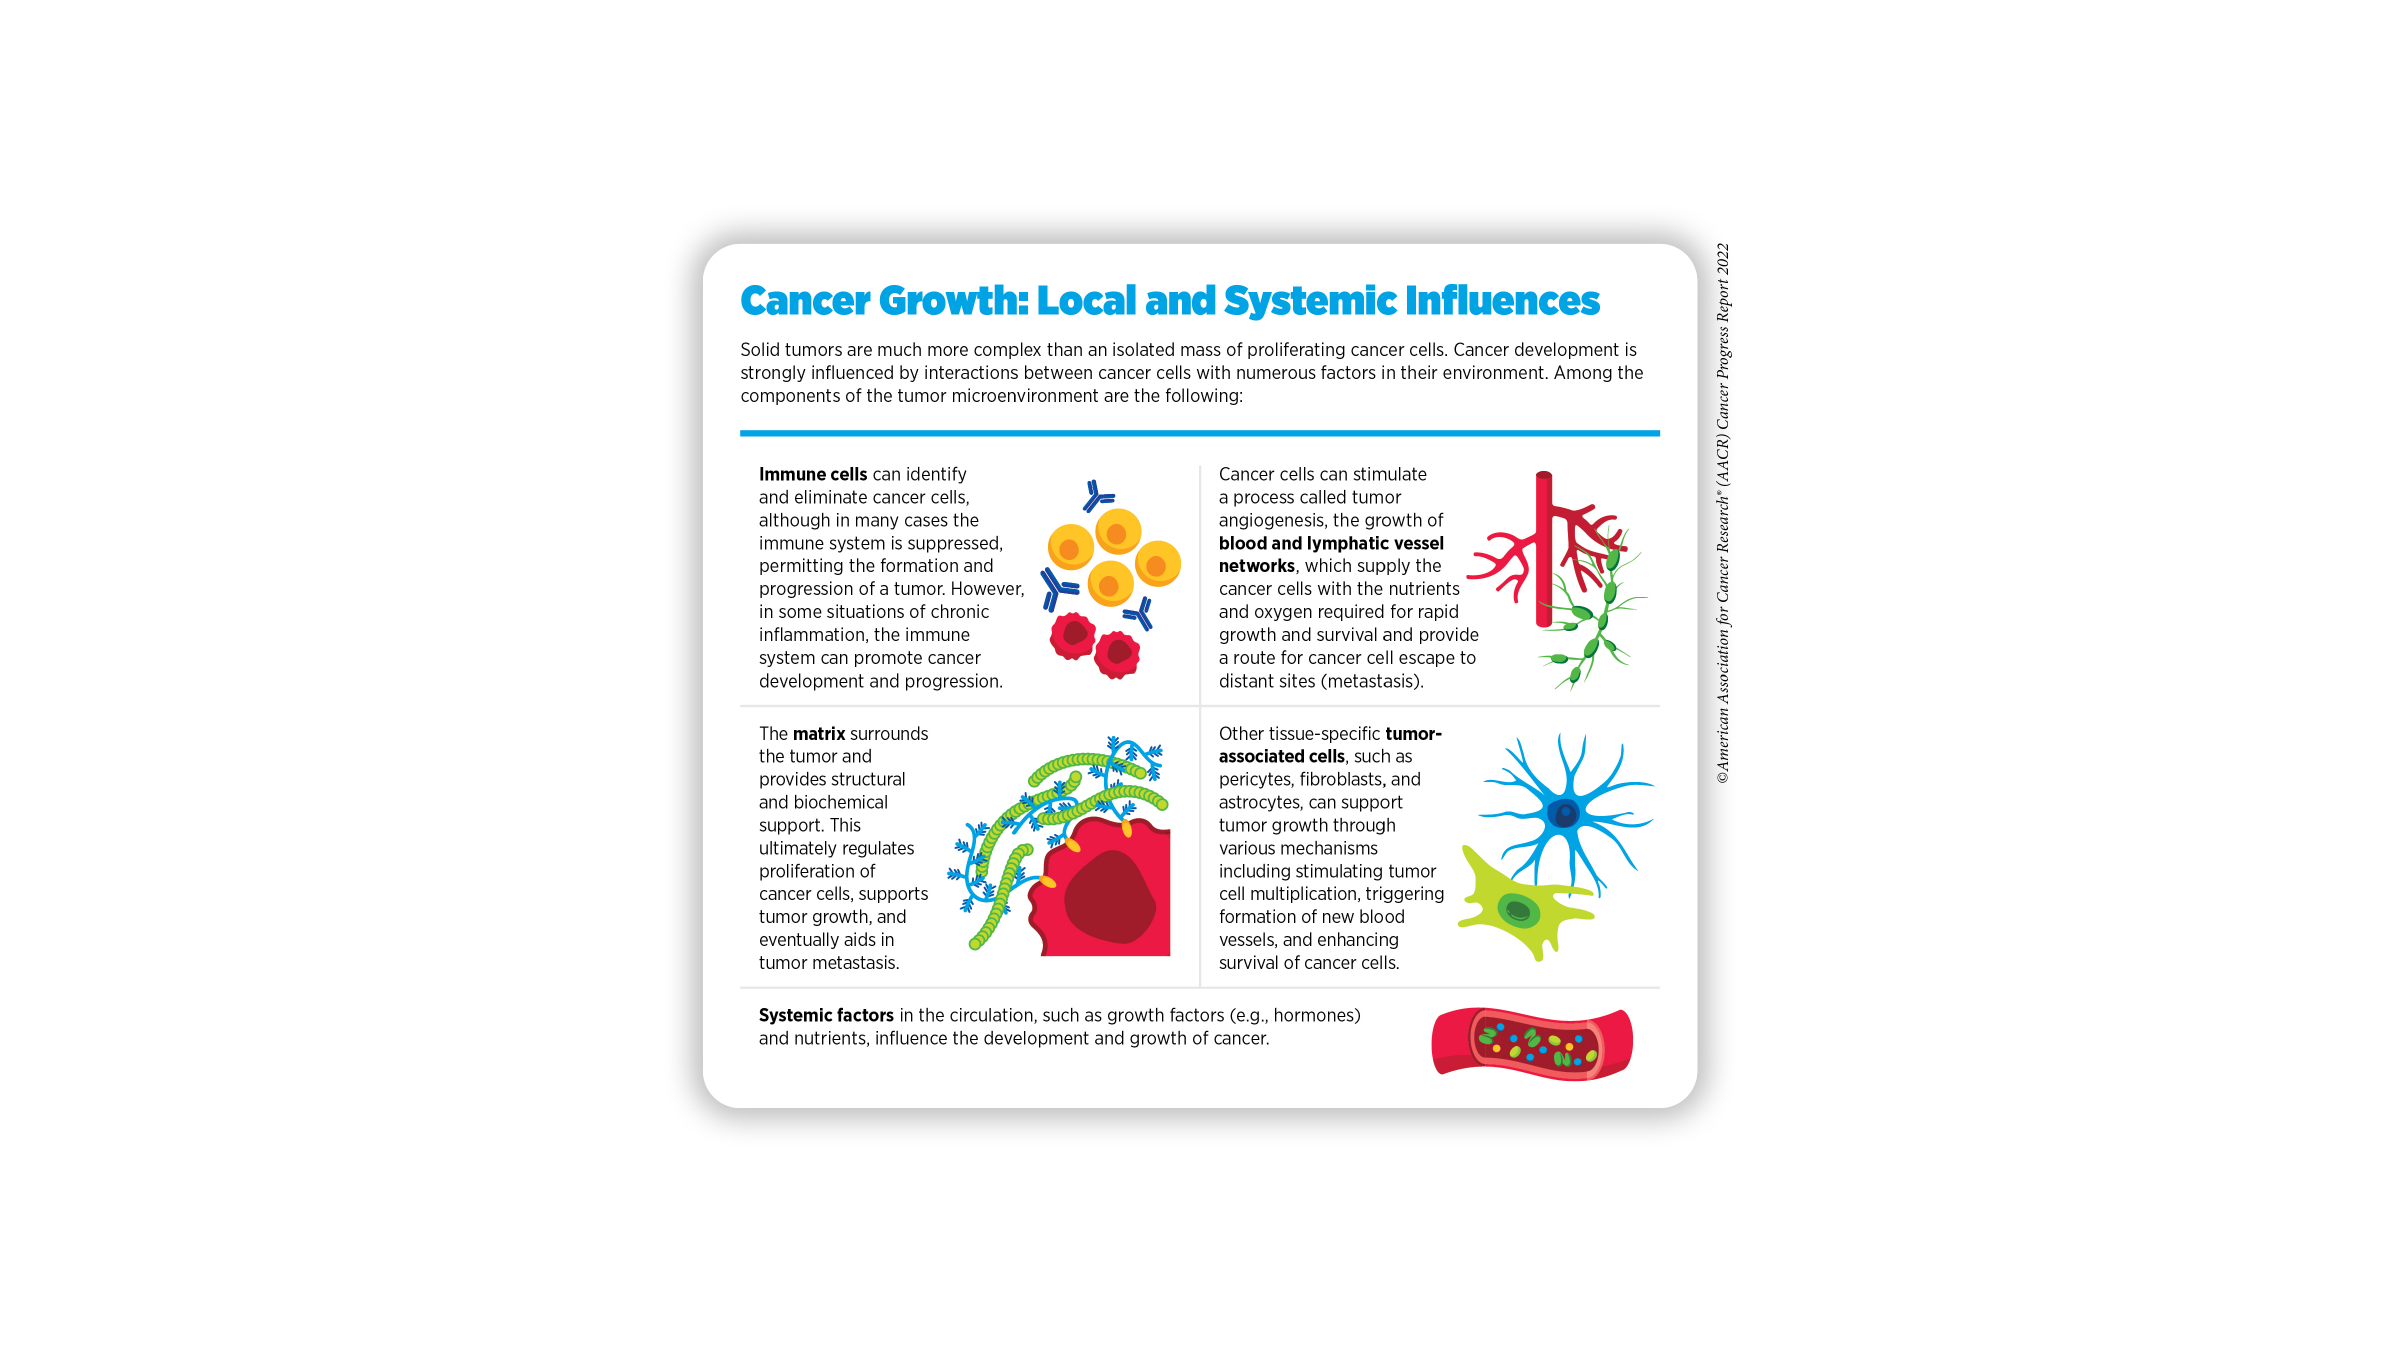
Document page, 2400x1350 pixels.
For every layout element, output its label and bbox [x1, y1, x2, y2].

picture [646, 187, 1754, 1163]
